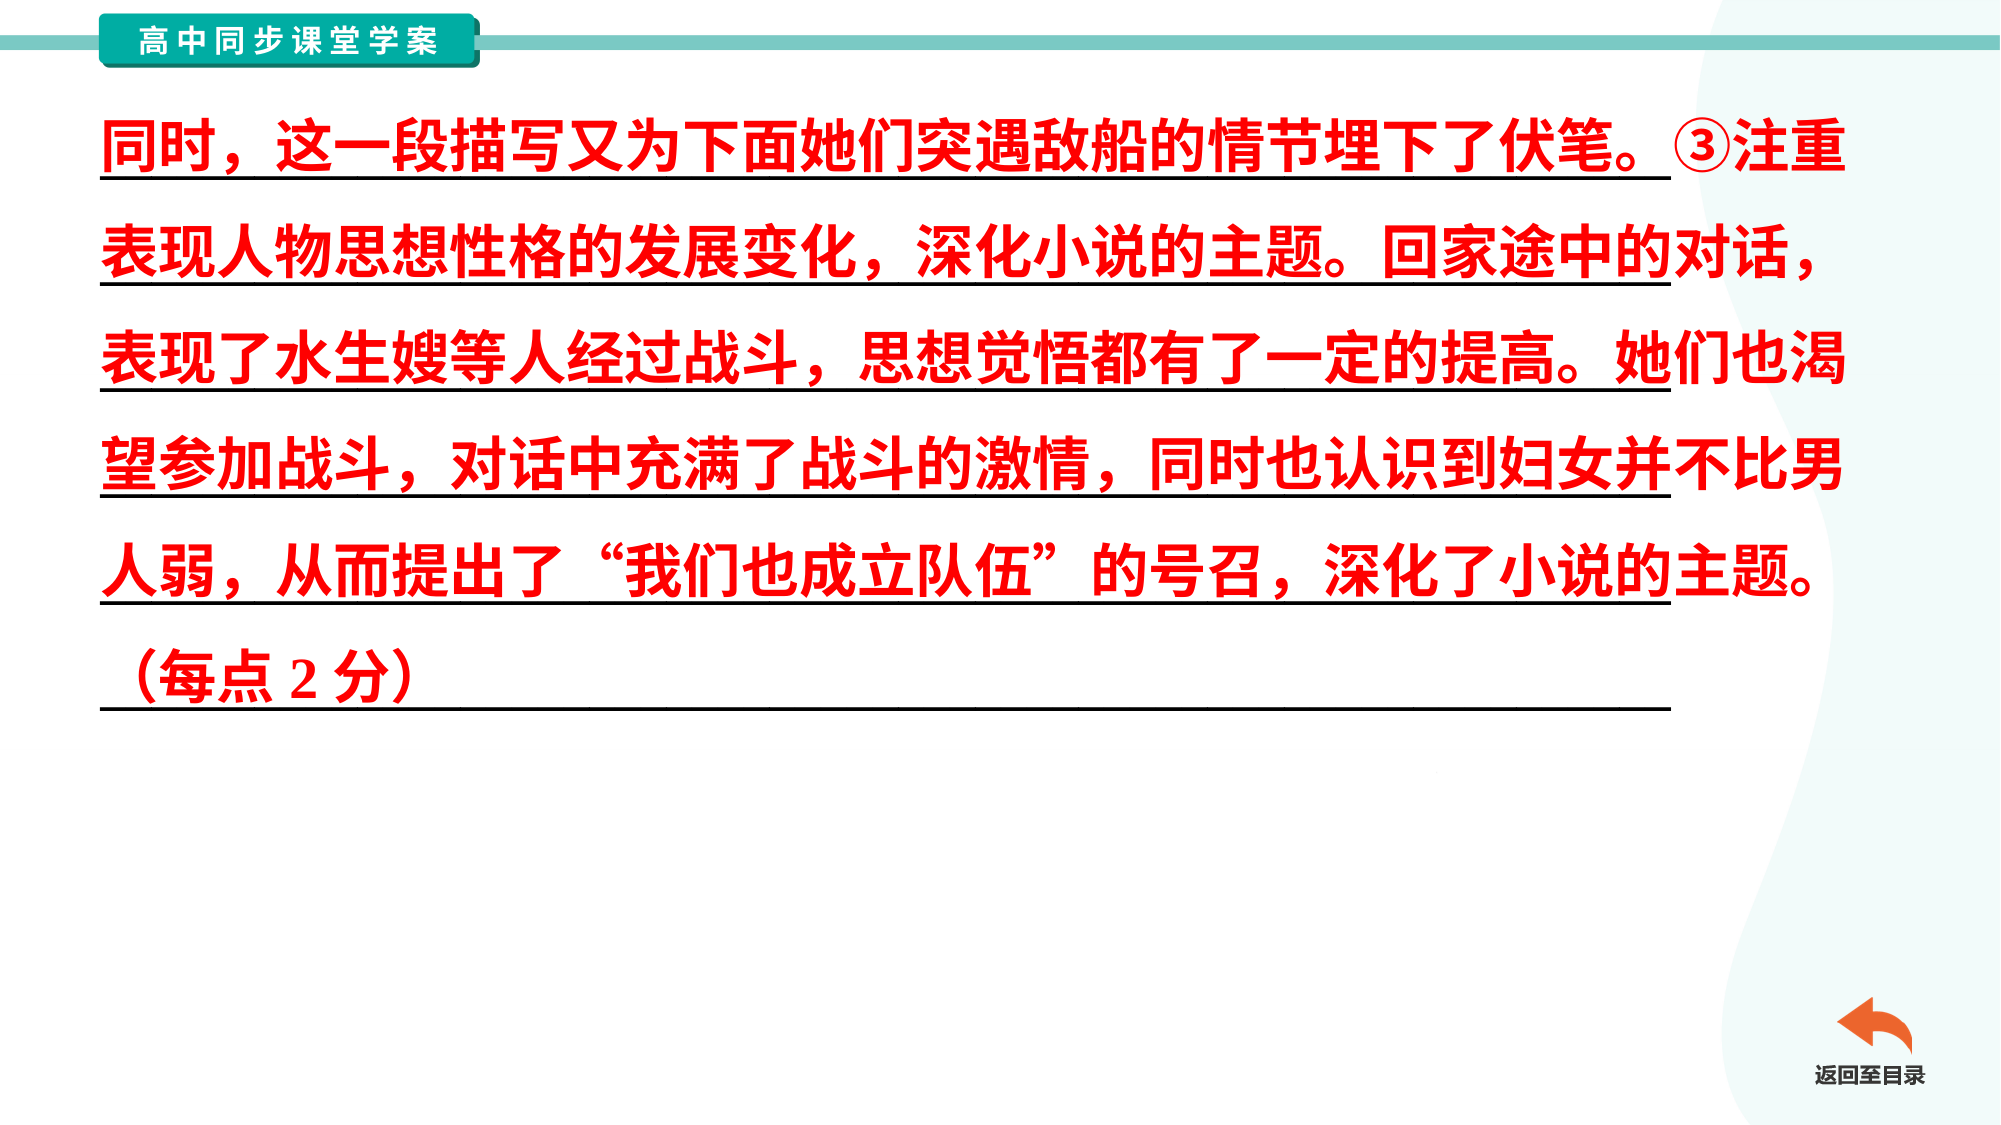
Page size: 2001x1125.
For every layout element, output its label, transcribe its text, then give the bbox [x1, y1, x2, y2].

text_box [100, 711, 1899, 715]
picture [0, 0, 2000, 1125]
text_box 同时，这一段描写又为下面她们突遇敌船的情节埋下了伏笔。③注重 表现人物思想性格的发展变化，深化小说的主题。回家途中的对话， 表现了水生嫂等人经过战斗，思想觉悟都有了一定的提高。她们也渴 望参加战斗，对话中充满了战斗的激情，同时也认识到妇女并不比男 人弱，从而提出了“我们也成立队伍”的号召，深化了小说的主题。 （每点2分） [100, 72, 1899, 711]
